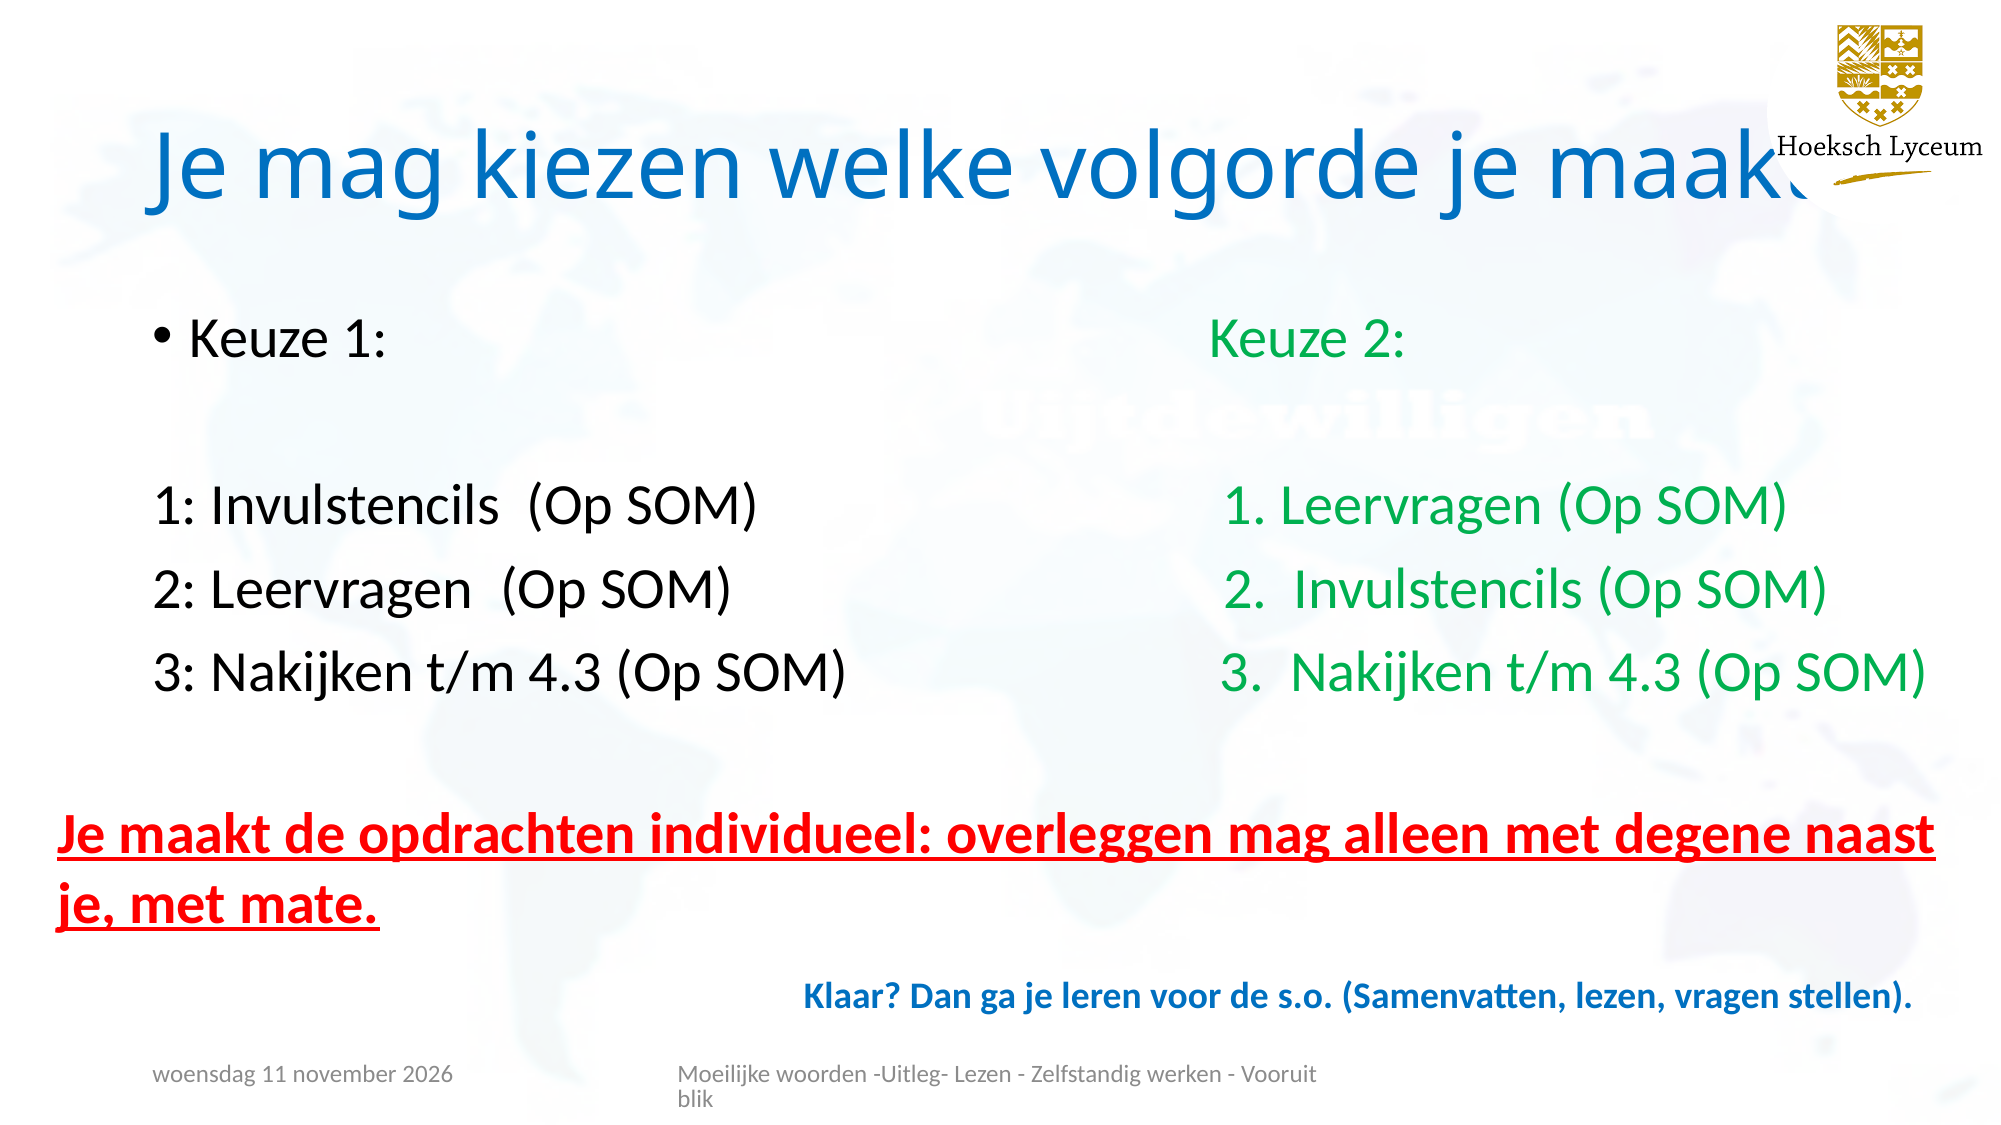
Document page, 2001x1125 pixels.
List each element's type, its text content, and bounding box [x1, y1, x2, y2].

title Je mag kiezen welke volgorde je maakt: [137, 59, 1863, 278]
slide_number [137, 1042, 588, 1103]
footer Moeilijke woorden -Uitleg- Lezen - Zelfstandig werken - Vooruitblik [662, 1042, 1338, 1103]
text_box Je maakt de opdrachten individueel: overleggen mag alleen met degene naast je, met mate. [42, 787, 1975, 943]
text_box Klaar? Dan ga je leren voor de s.o. (Samenvatten, lezen, vragen stellen). [788, 964, 2000, 1024]
picture [1767, 0, 1991, 225]
list Keuze 1: Keuze 2: 1: Invulstencils (Op SOM) 1. Leervragen (Op SOM) 2: Leervragen (Op SOM) 2. Invulstencils (Op SOM) 3: Nakijken t/m 4.3 (Op SOM) 3. Nakijken t/m 4.3 (Op SOM) [137, 299, 2000, 1014]
